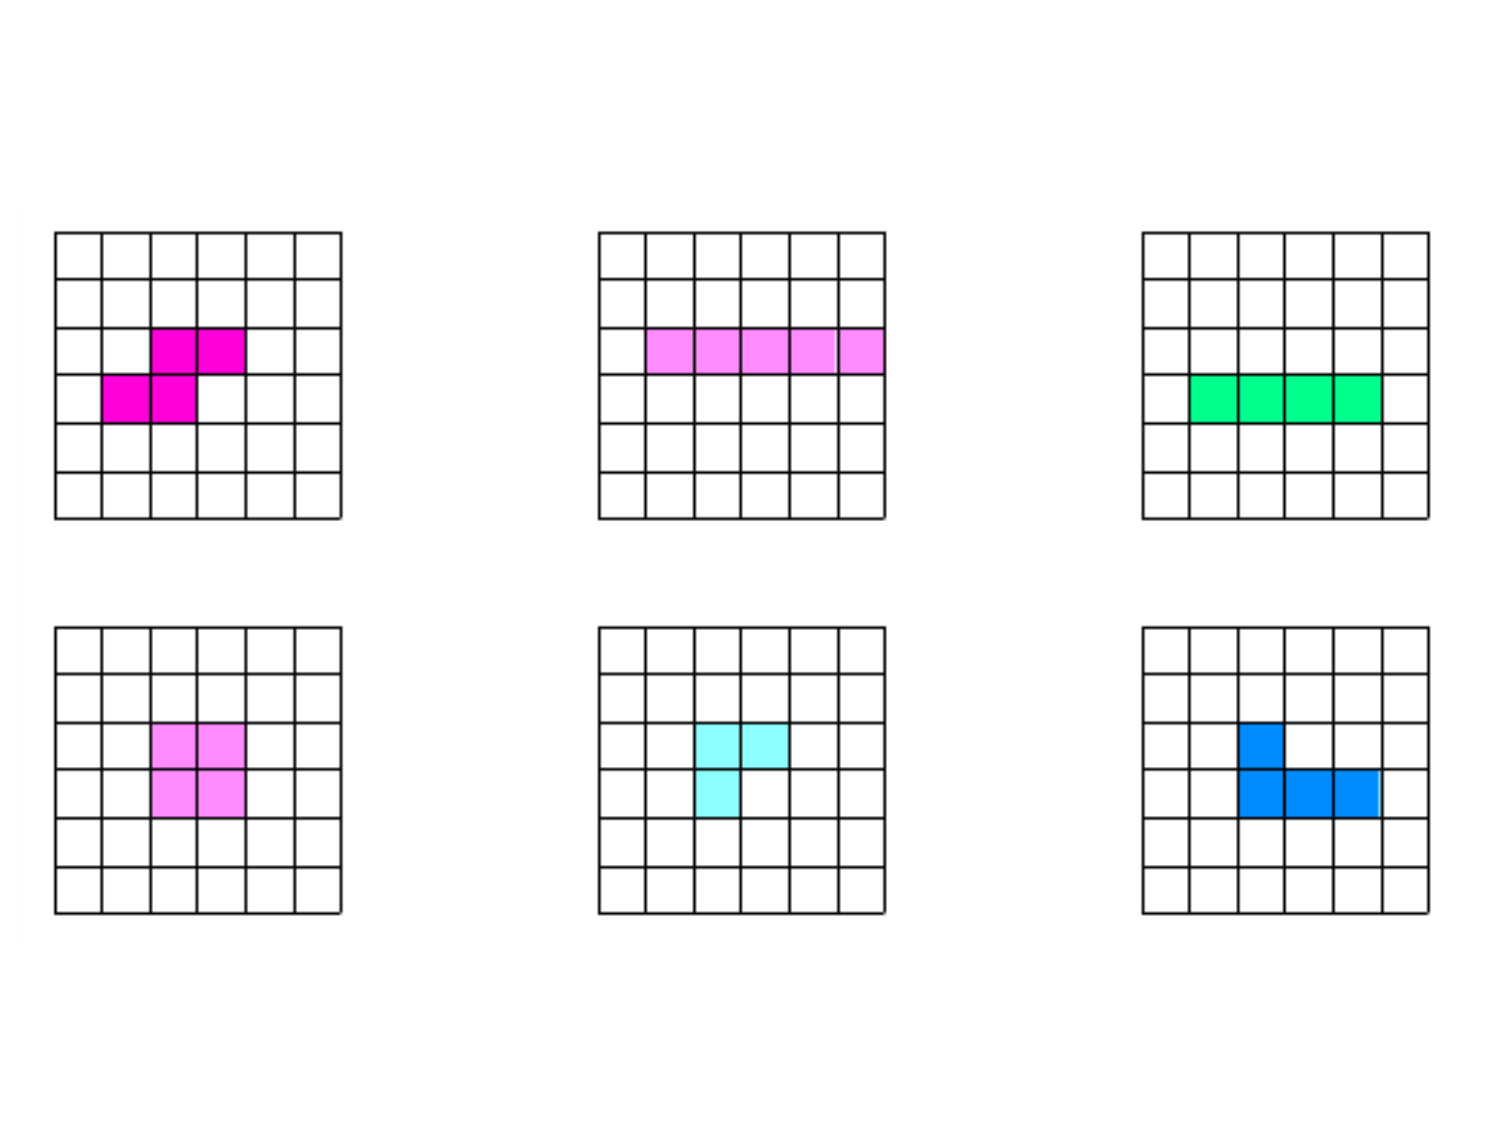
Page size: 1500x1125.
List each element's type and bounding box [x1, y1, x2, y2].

picture [17, 207, 1477, 943]
